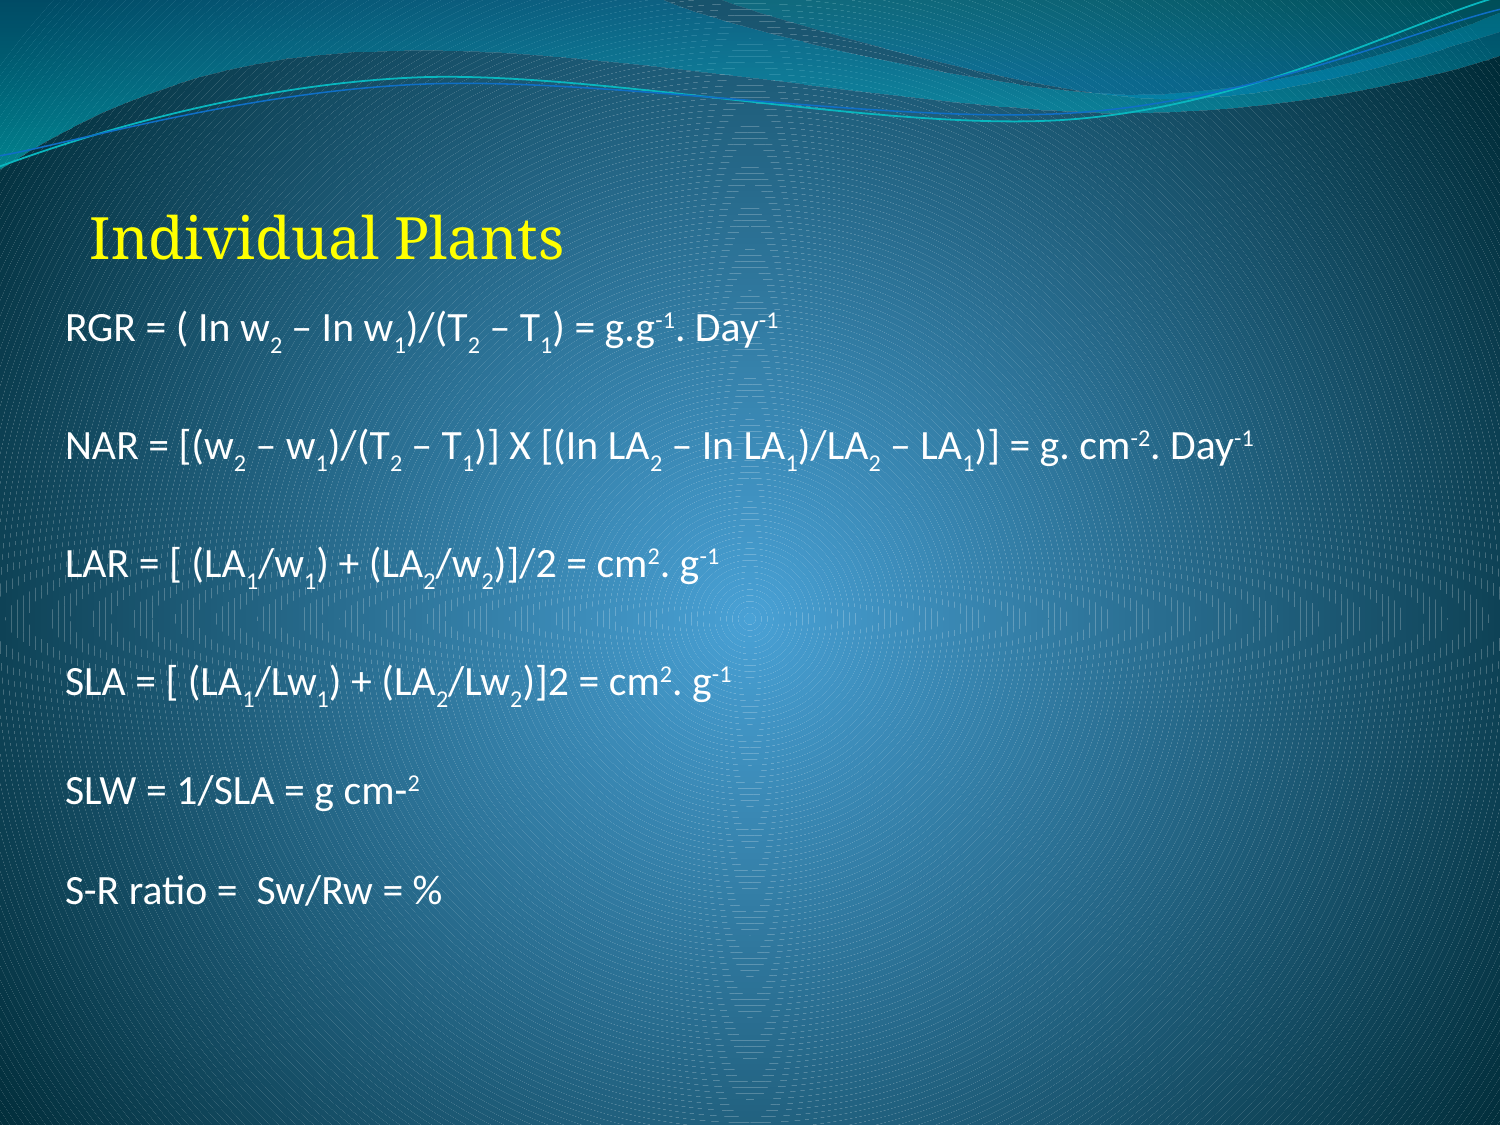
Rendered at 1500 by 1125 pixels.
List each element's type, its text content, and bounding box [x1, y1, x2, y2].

text_box RGR = ( In w2 – In w1)/(T2 – T1) = g.g-1. Day-1 NAR = [(w2 – w1)/(T2 – T1)] X [(In LA2 – In LA1)/LA2 – LA1)] = g. cm-2. Day-1 LAR = [ (LA1/w1) + (LA2/w2)]/2 = cm2. g-1 SLA = [ (LA1/Lw1) + (LA2/Lw2)]2 = cm2. g-1 SLW = 1/SLA = g cm-2 S-R ratio = Sw/Rw = % [50, 0, 1450, 990]
text_box Individual Plants [74, 112, 909, 279]
